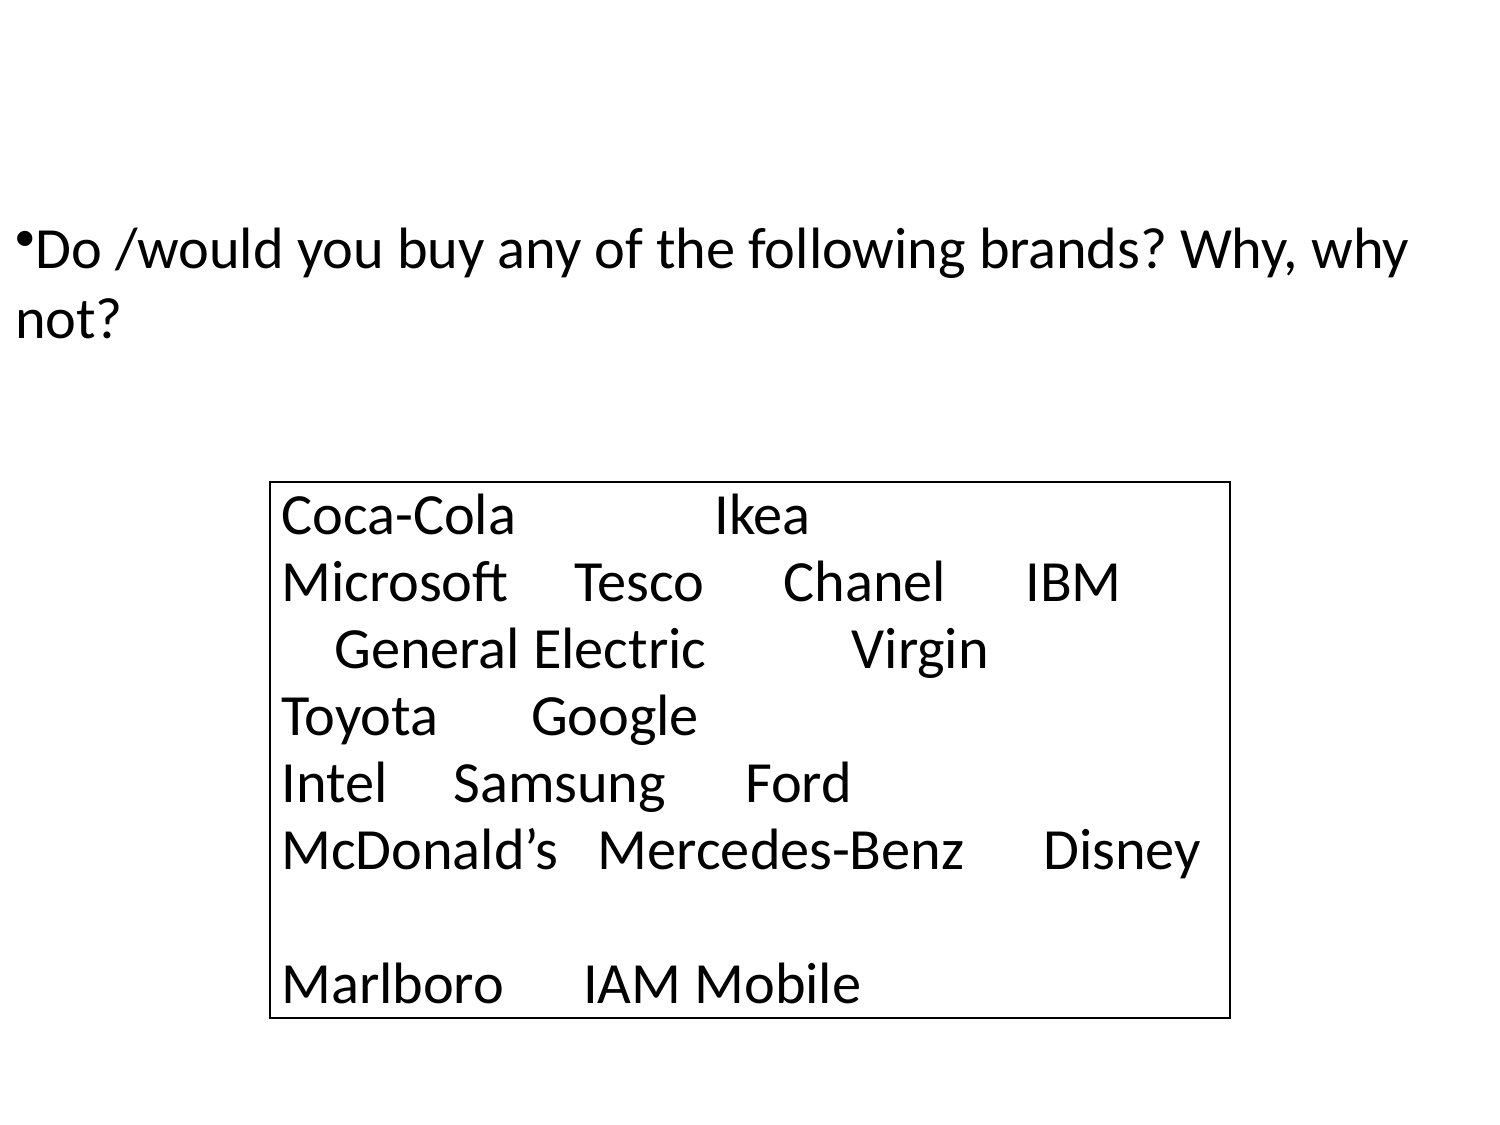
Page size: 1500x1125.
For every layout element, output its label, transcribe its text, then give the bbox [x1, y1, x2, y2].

text_box Do /would you buy any of the following brands? Why, why not? [0, 202, 1500, 358]
table_header Coca-Cola Ikea Microsoft Tesco Chanel IBM General Electric Virgin Toyota Google Intel Samsung Ford McDonald’s Mercedes-Benz Disney Marlboro IAM Mobile [271, 483, 1229, 1017]
